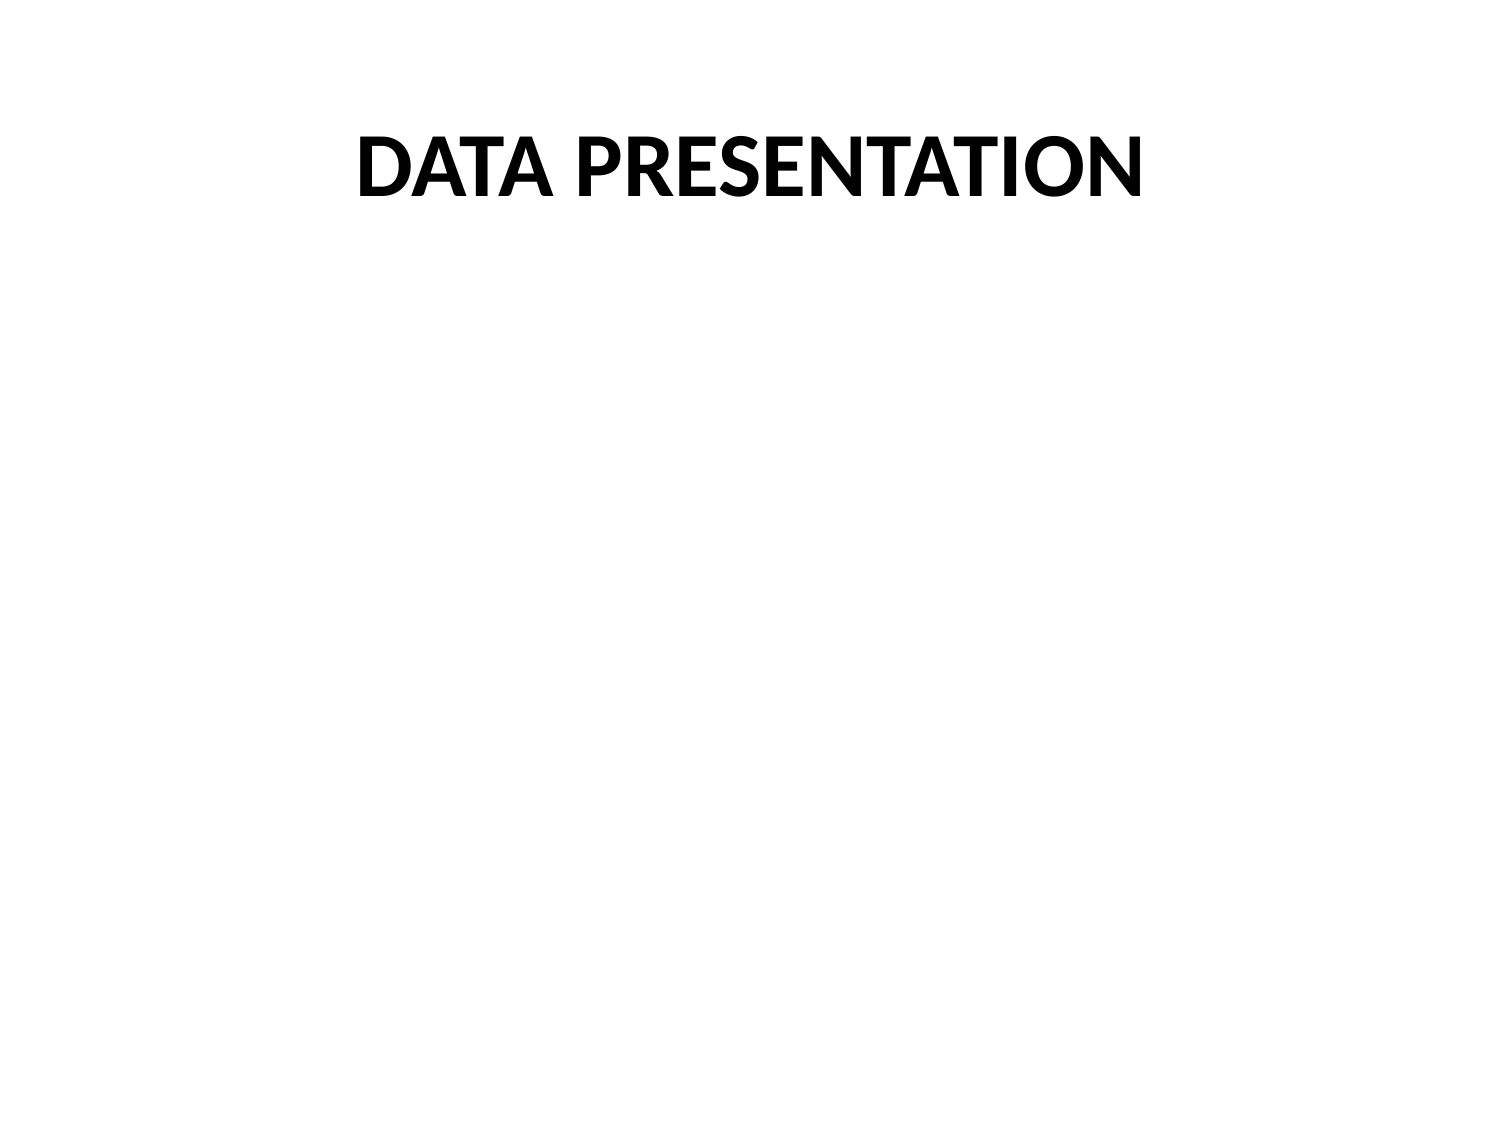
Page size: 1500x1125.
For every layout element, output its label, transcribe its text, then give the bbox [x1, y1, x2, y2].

title DATA PRESENTATION [35, 39, 1467, 281]
